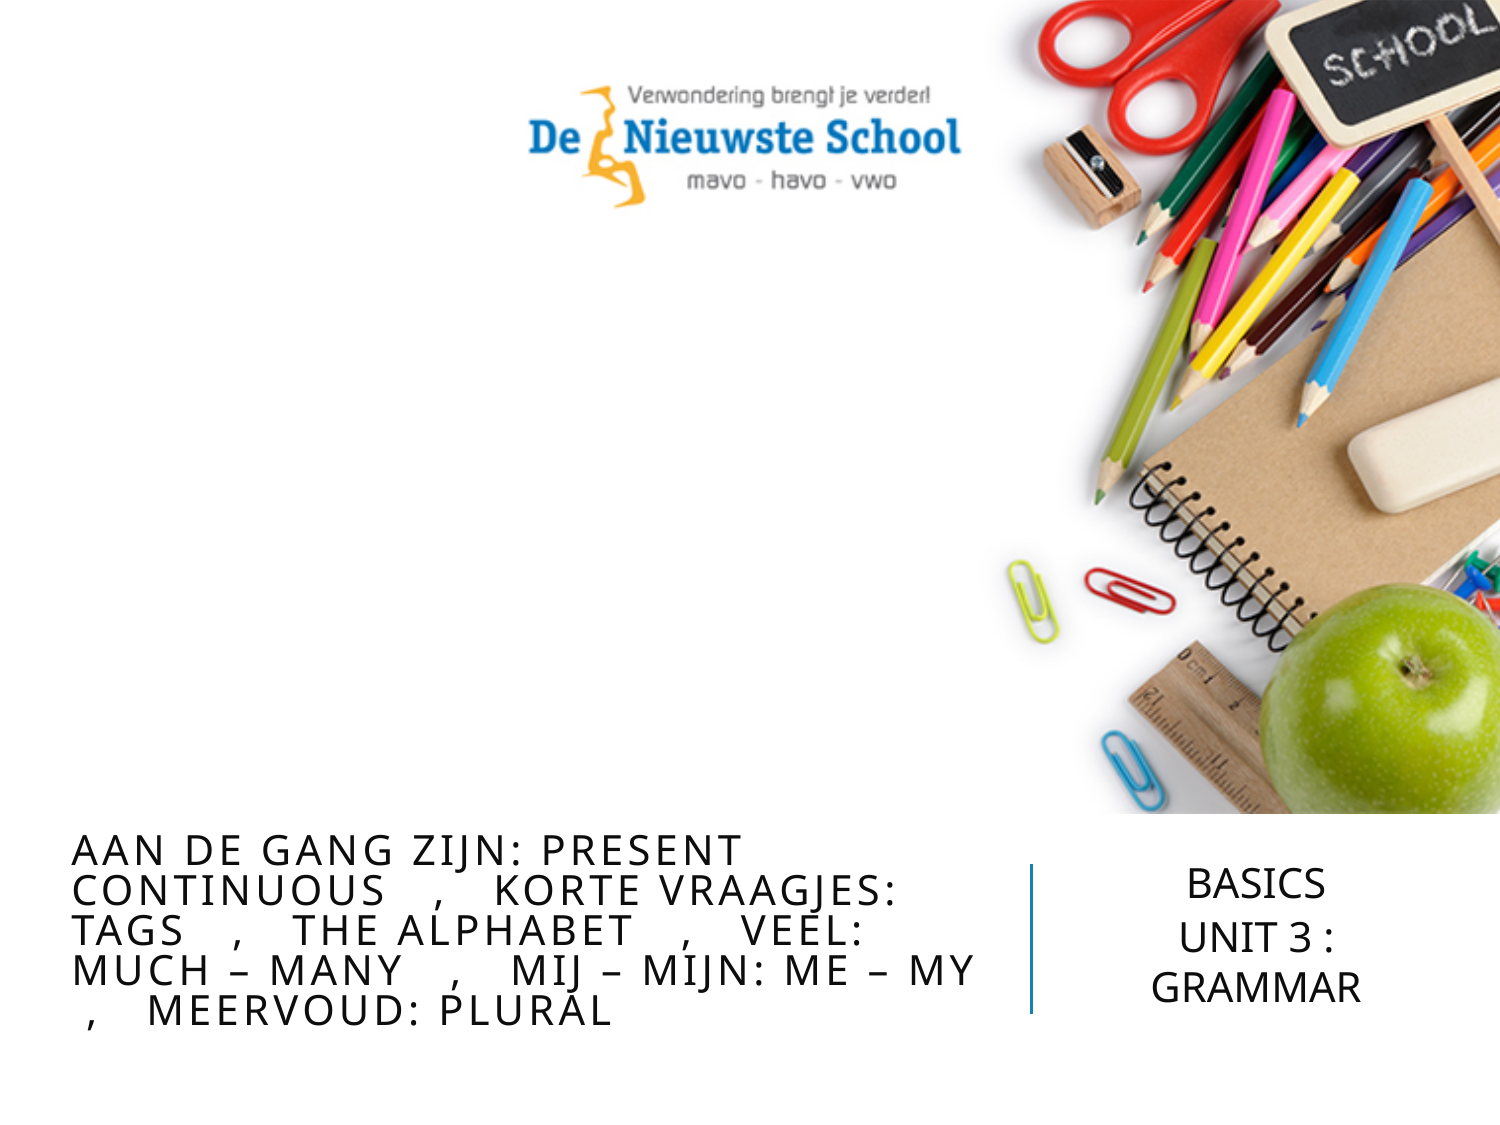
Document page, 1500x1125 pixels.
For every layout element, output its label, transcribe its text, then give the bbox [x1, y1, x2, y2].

subtitle BASICS UNIT 3 : GRAMMAR [1059, 821, 1454, 1054]
picture [0, 0, 1500, 814]
title Aan de gang zijn: Present continuous , korte vraagjes: tags , the alphabet , veel: much – many , mij – mijn: me – my , meervoud: plural [56, 821, 1013, 1054]
